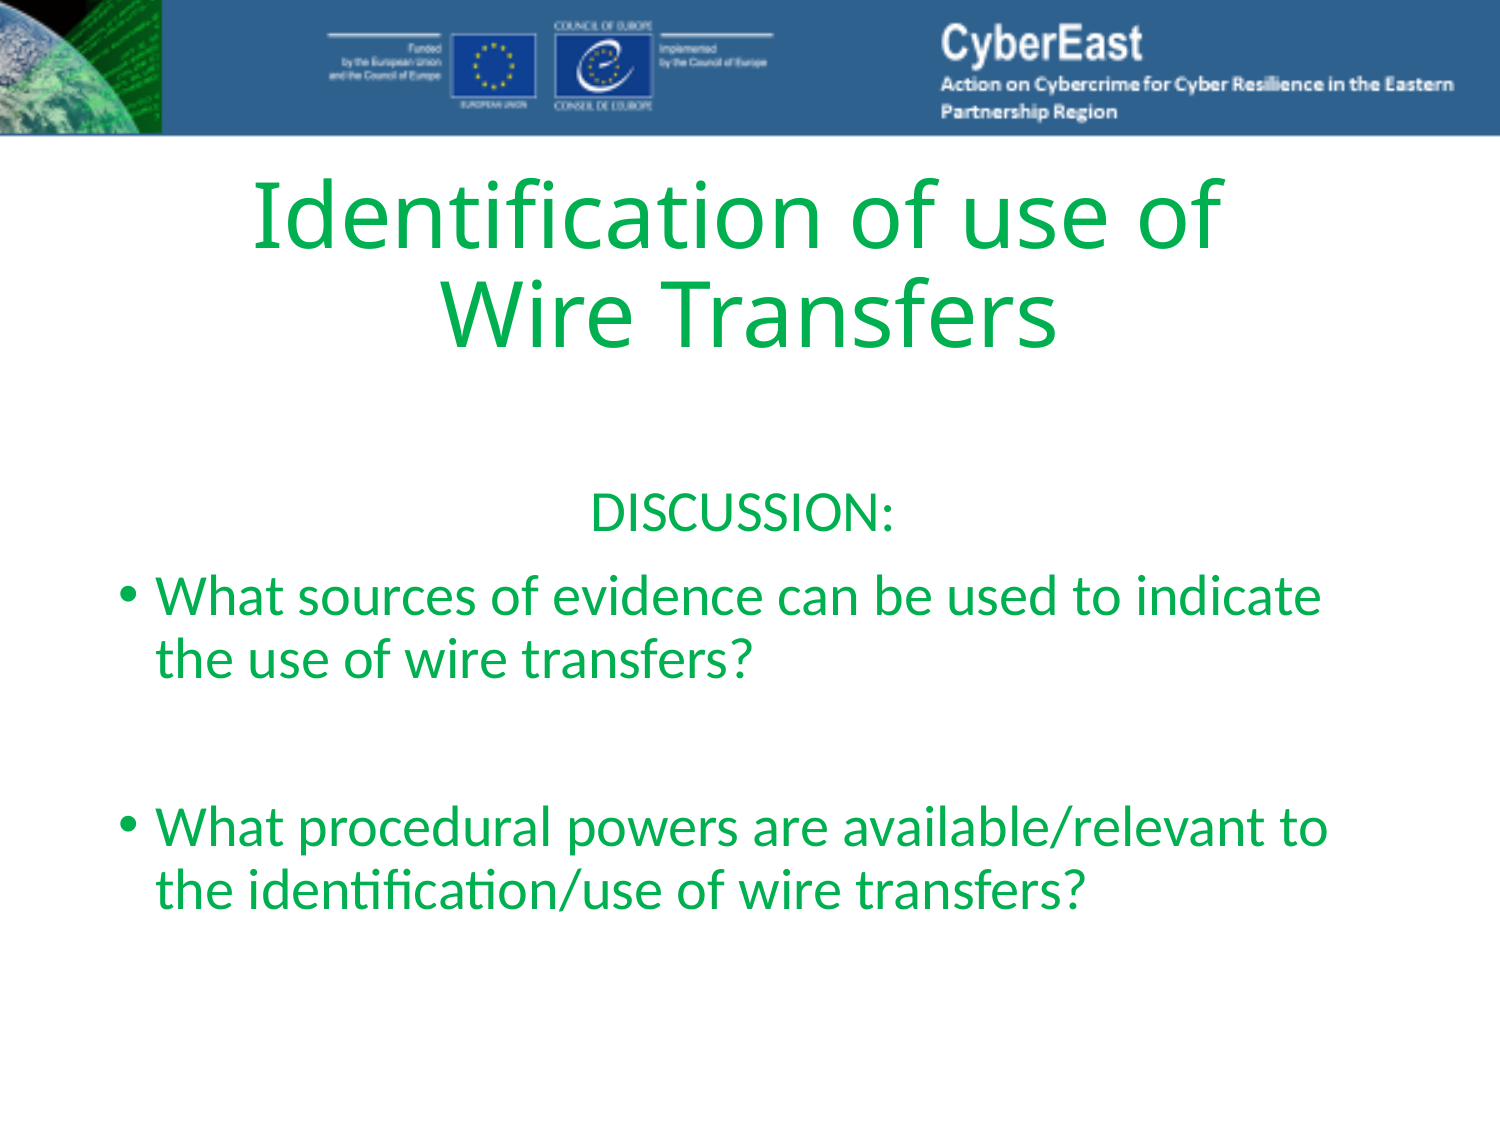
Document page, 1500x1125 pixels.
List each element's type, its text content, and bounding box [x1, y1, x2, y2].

picture [0, 0, 1500, 1125]
list DISCUSSION: What sources of evidence can be used to indicate the use of wire transfers? What procedural powers are available/relevant to the identification/use of wire transfers? [103, 299, 1397, 1014]
title Identification of use of Wire Transfers [75, 155, 1425, 381]
